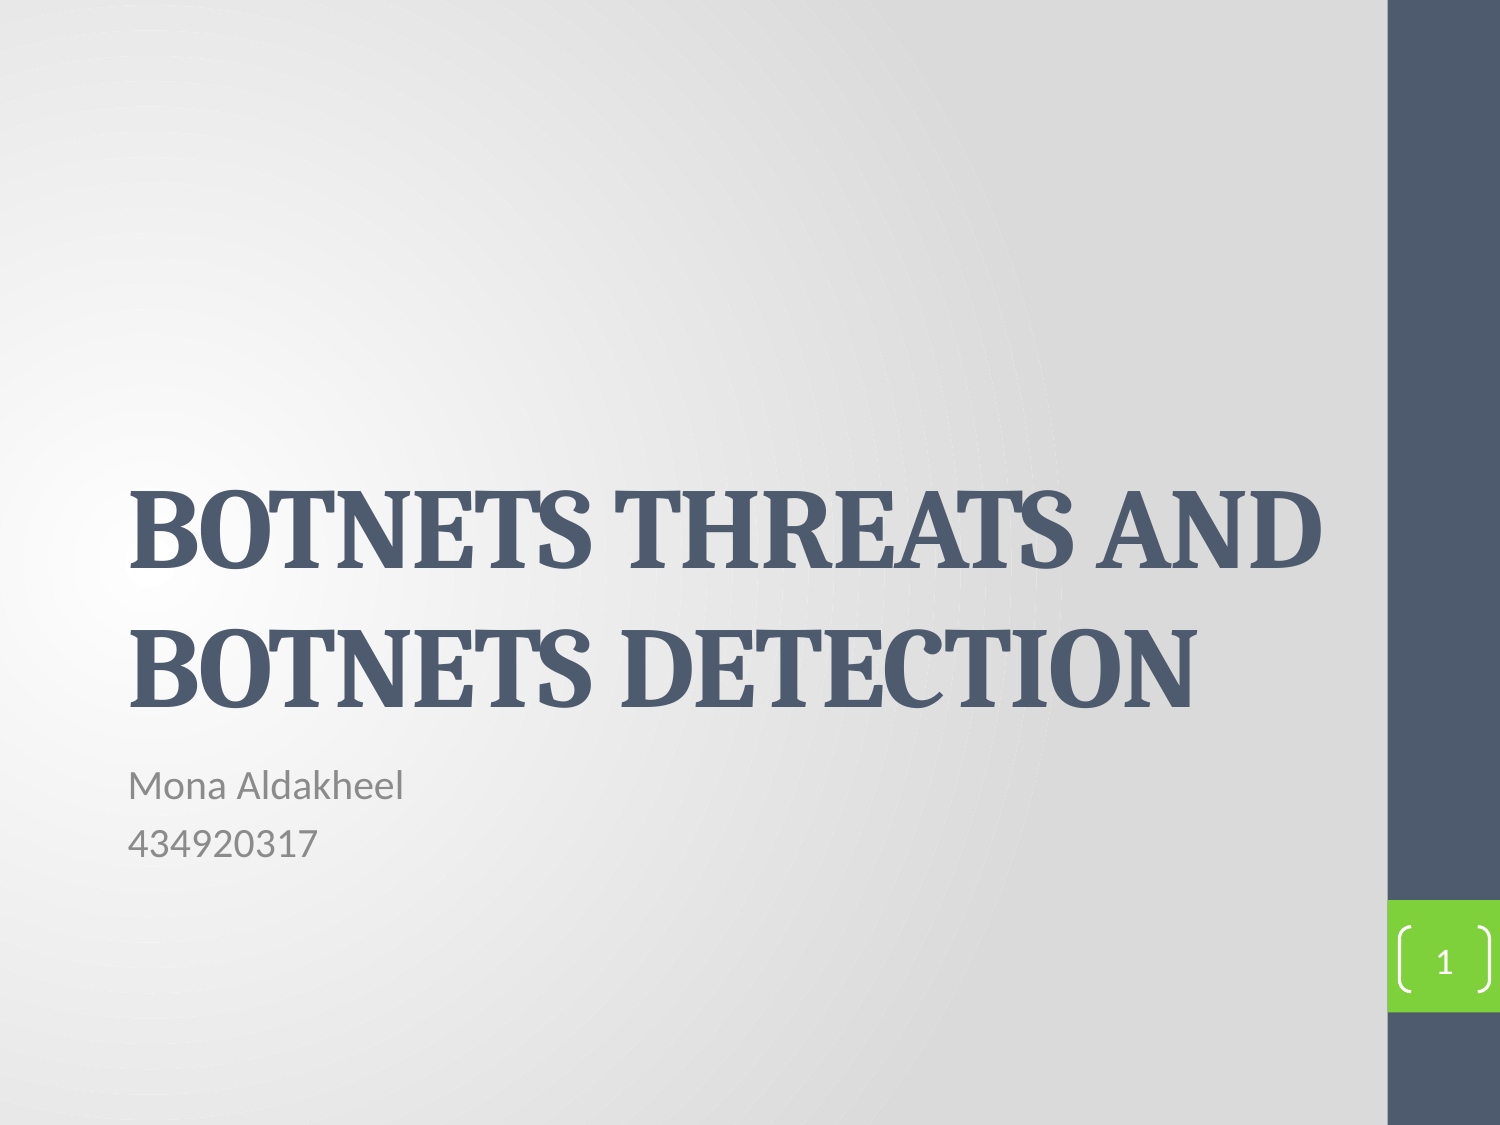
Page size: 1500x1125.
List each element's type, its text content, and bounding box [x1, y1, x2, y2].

subtitle Mona Aldakheel 434920317 [112, 750, 1173, 925]
slide_number 1 [1397, 925, 1492, 994]
title Botnets Threats And Botnets DETECTION [112, 312, 1350, 738]
